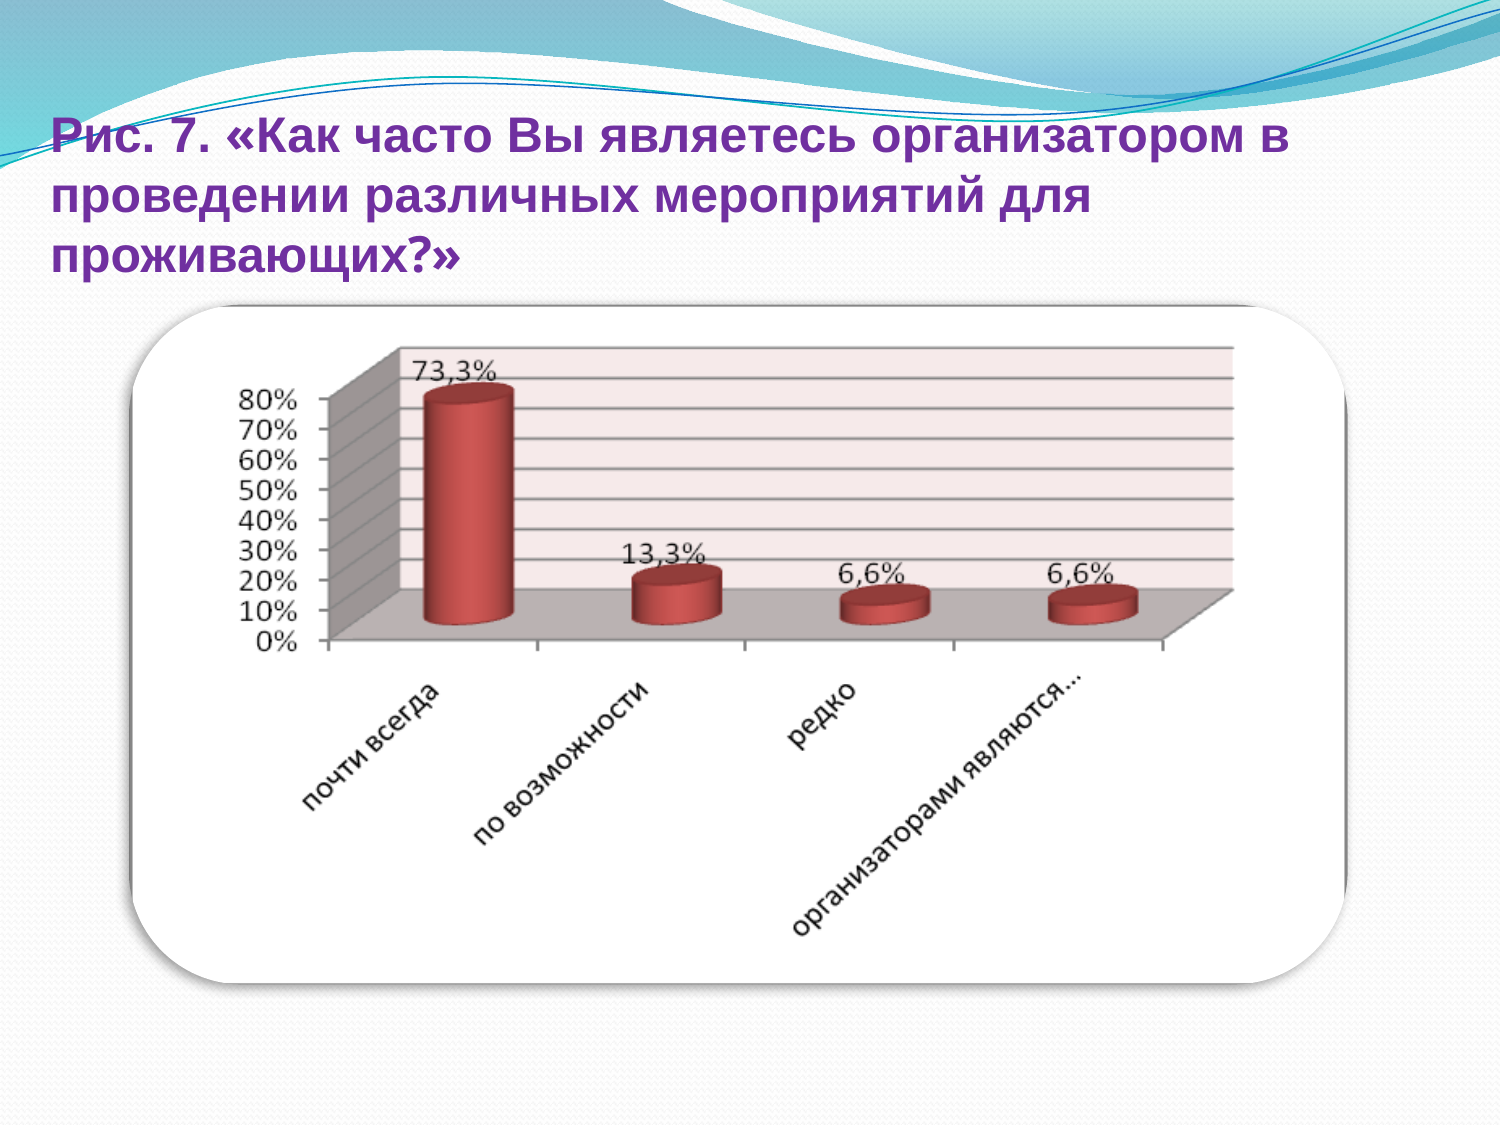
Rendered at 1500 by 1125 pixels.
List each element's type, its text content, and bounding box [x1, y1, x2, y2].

text_box Рис. 7. «Как часто Вы являетесь организатором в проведении различных мероприятий для проживающих?» [35, 94, 1500, 340]
picture [128, 304, 1348, 985]
